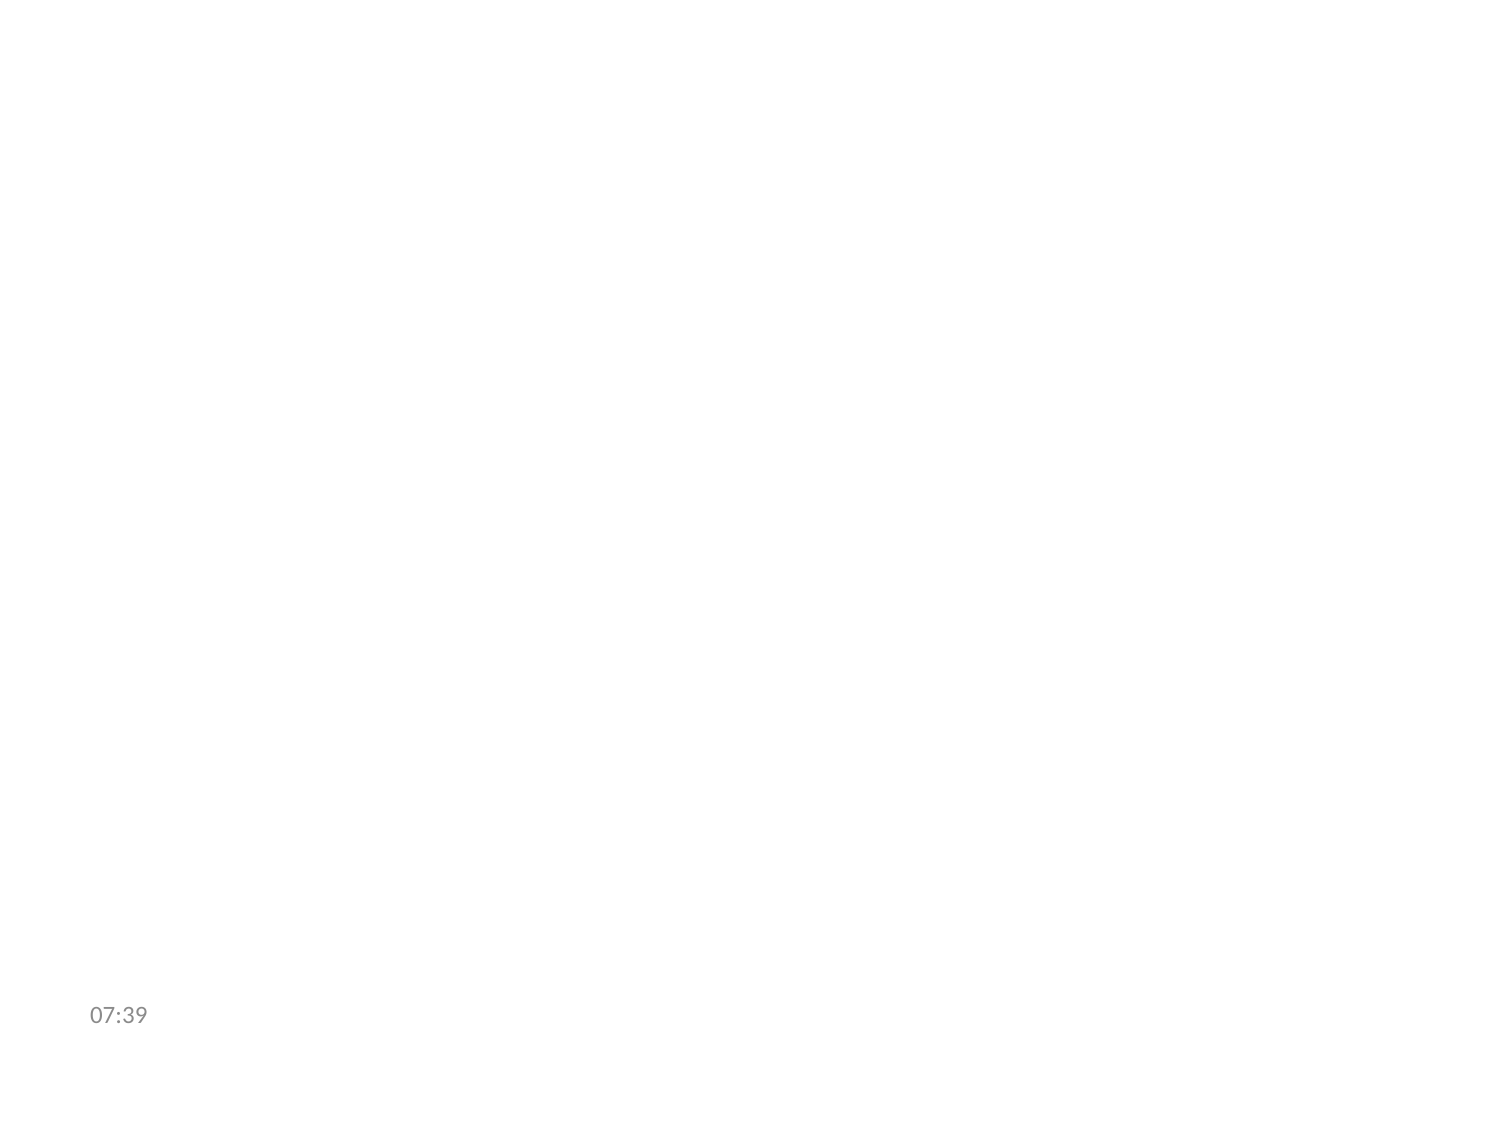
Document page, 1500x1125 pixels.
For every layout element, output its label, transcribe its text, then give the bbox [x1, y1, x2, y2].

text_box 15:35 [75, 983, 425, 1044]
